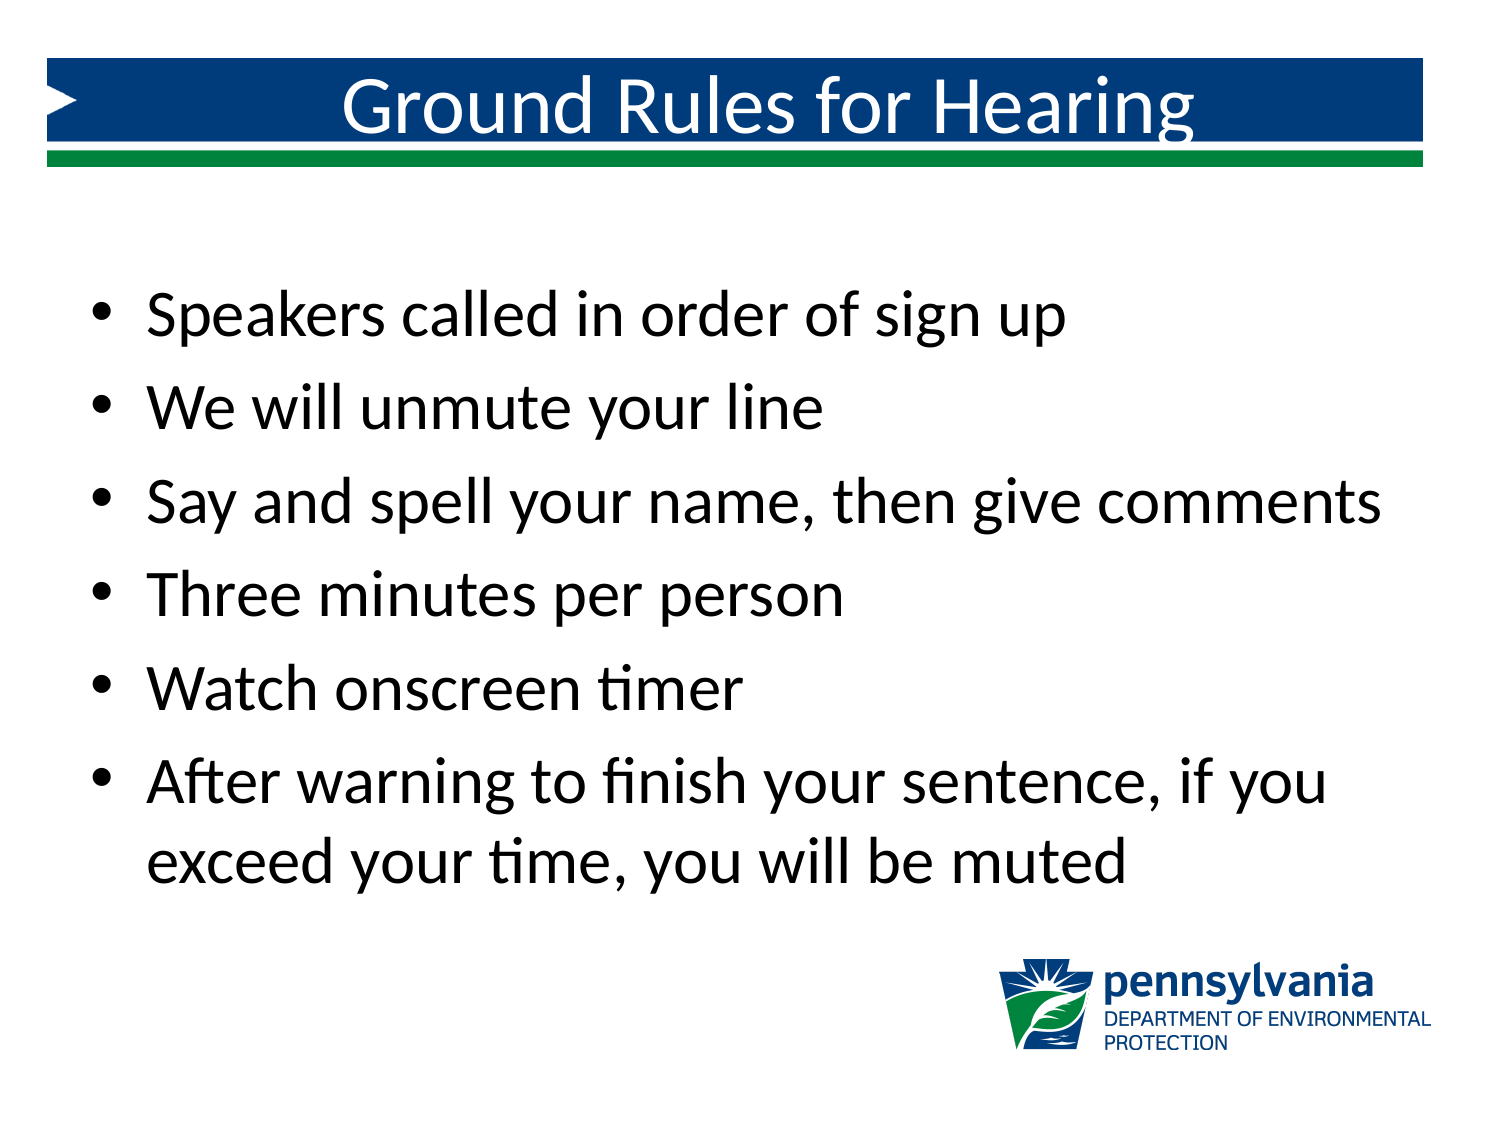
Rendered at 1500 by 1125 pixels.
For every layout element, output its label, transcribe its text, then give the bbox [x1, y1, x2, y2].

picture [999, 958, 1431, 1051]
list Speakers called in order of sign up We will unmute your line Say and spell your name, then give comments Three minutes per person Watch onscreen timer After warning to finish your sentence, if you exceed your time, you will be muted [75, 262, 1425, 1005]
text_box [47, 58, 1423, 167]
